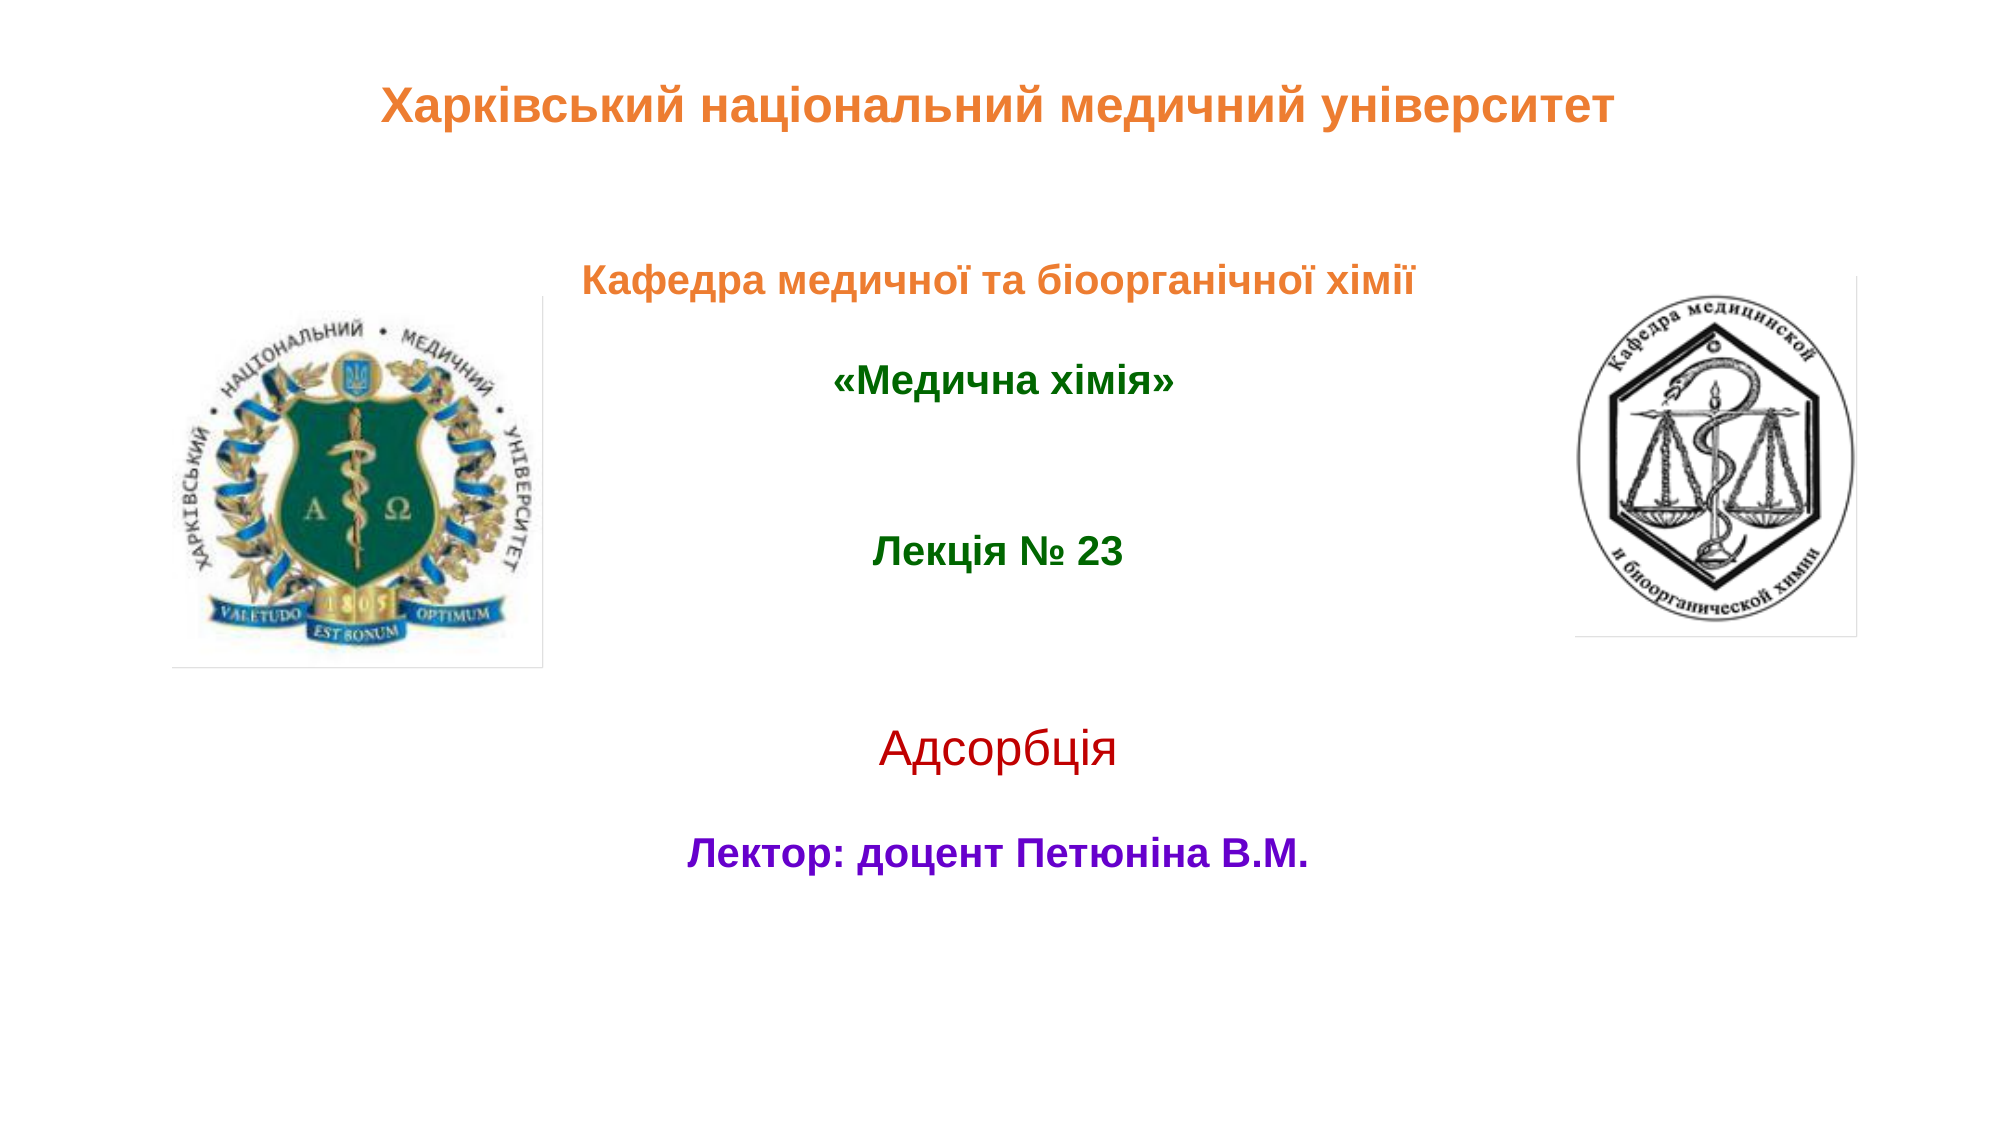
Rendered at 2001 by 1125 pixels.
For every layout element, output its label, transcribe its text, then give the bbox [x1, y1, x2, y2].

picture [1575, 276, 1859, 639]
text_box Харківський національний медичний університет Кафедра медичної та біоорганічної хімії «Медична хімія» Лекція № 23 Адсорбція Лектор: доцент Петюніна В.М. [55, 65, 1942, 953]
picture [172, 296, 545, 670]
